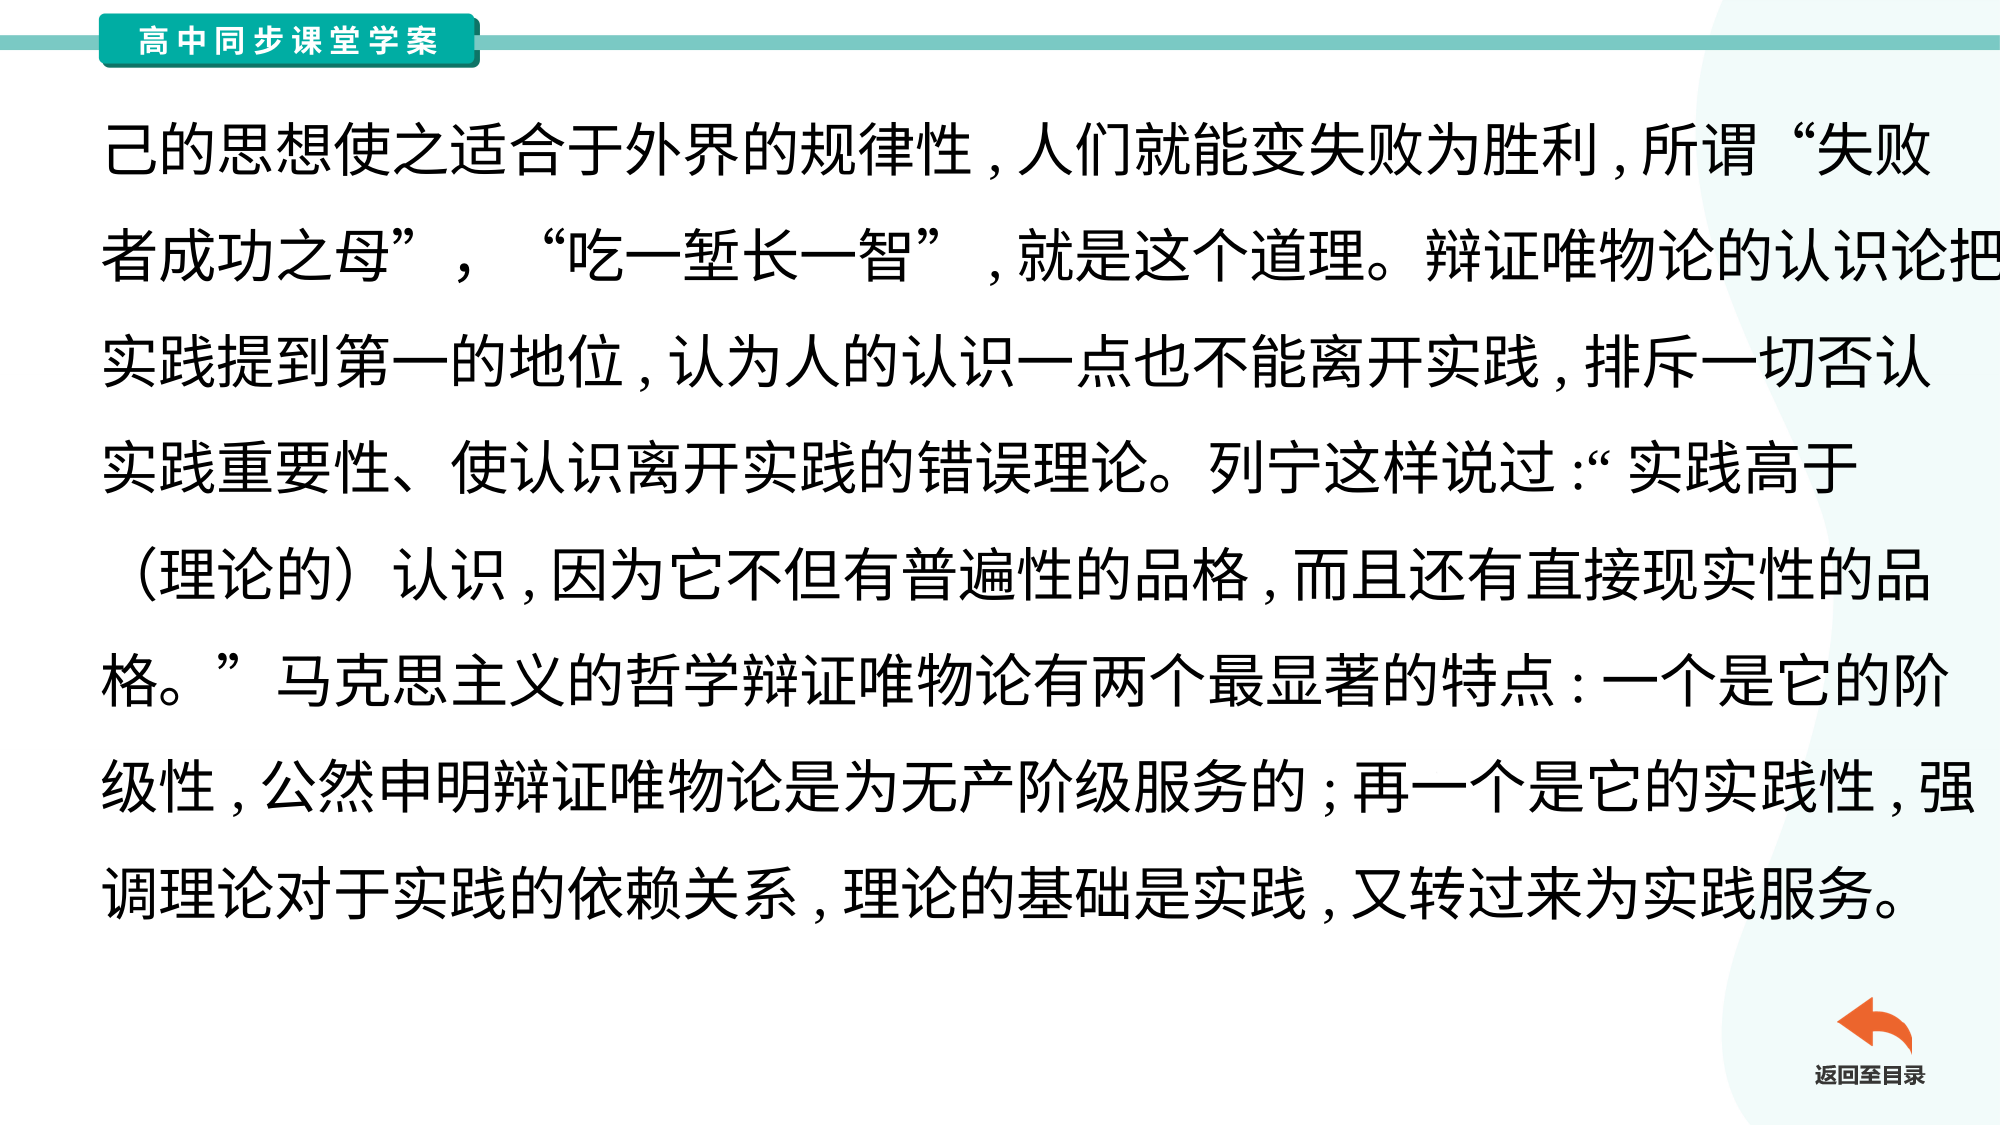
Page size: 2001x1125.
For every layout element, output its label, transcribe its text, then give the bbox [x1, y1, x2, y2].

text_box 己的思想使之适合于外界的规律性,人们就能变失败为胜利,所谓“失败 者成功之母”，“吃一堑长一智”,就是这个道理。辩证唯物论的认识论把 实践提到第一的地位,认为人的认识一点也不能离开实践,排斥一切否认 实践重要性、使认识离开实践的错误理论。列宁这样说过:“实践高于 （理论的）认识,因为它不但有普遍性的品格,而且还有直接现实性的品 格。”马克思主义的哲学辩证唯物论有两个最显著的特点:一个是它的阶 级性,公然申明辩证唯物论是为无产阶级服务的;再一个是它的实践性,强 调理论对于实践的依赖关系,理论的基础是实践,又转过来为实践服务。 [100, 76, 1899, 927]
picture [0, 0, 2000, 1125]
